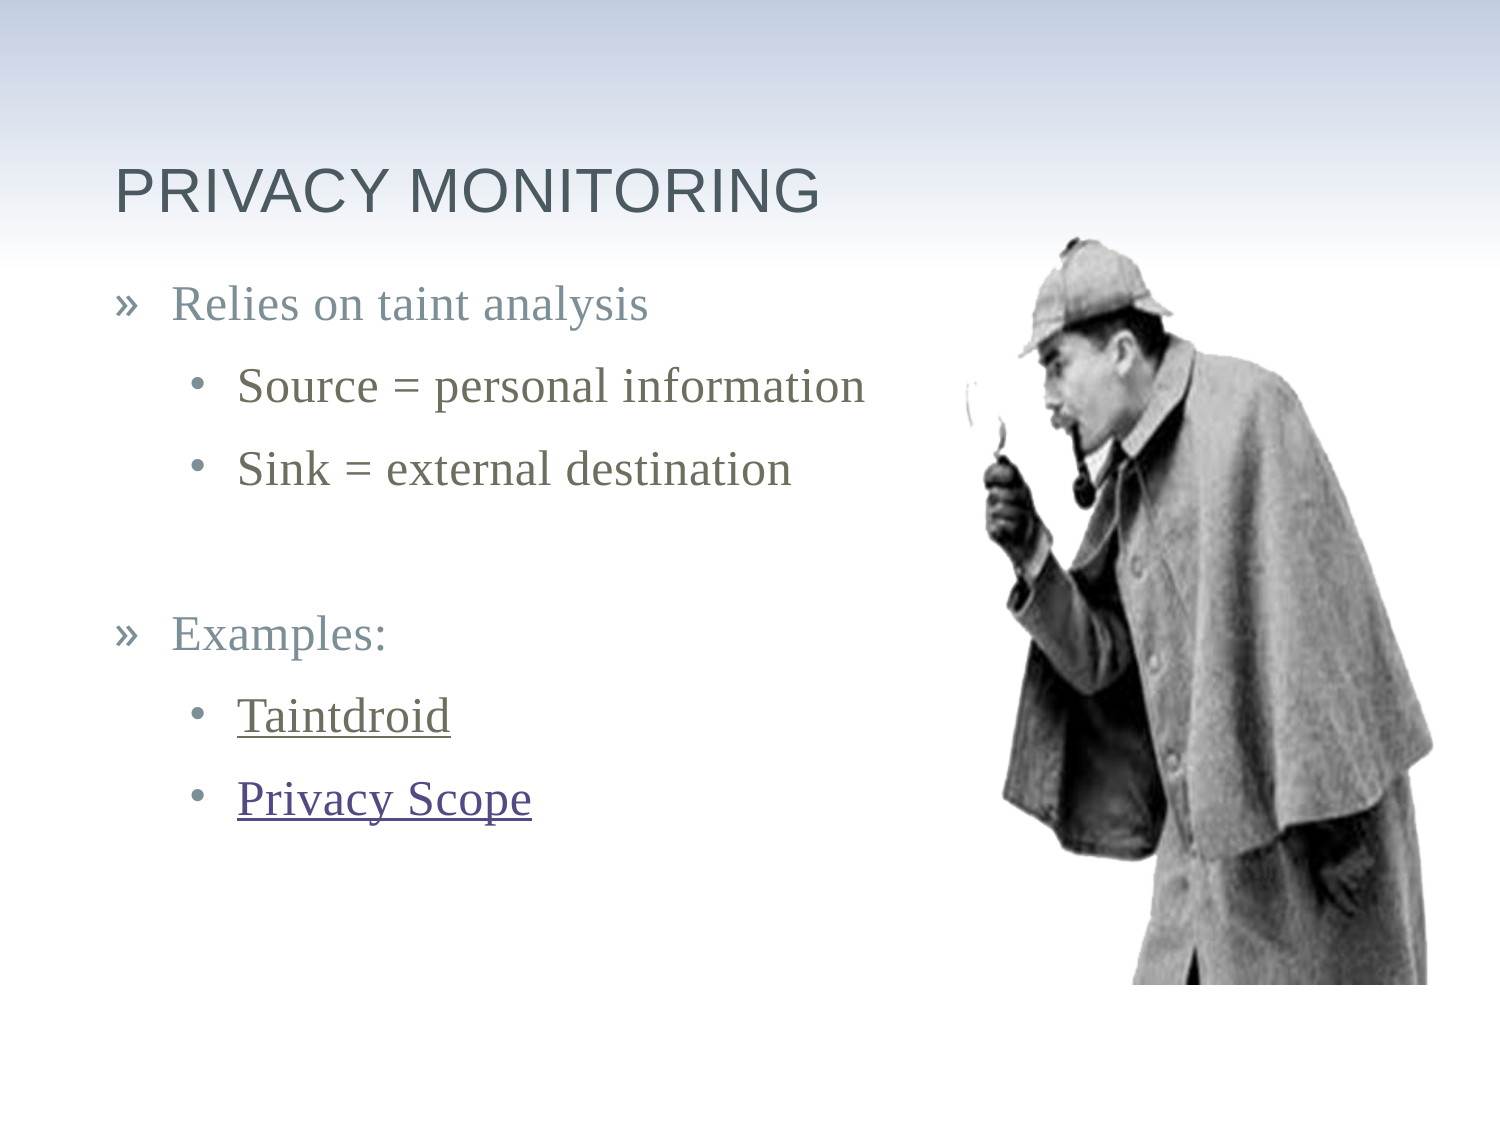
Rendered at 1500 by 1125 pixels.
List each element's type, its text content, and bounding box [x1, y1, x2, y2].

title Privacy monitoring [99, 45, 1400, 233]
picture [900, 203, 1473, 986]
list Relies on taint analysis Source = personal information Sink = external destination Examples: Taintdroid Privacy Scope [99, 262, 894, 938]
